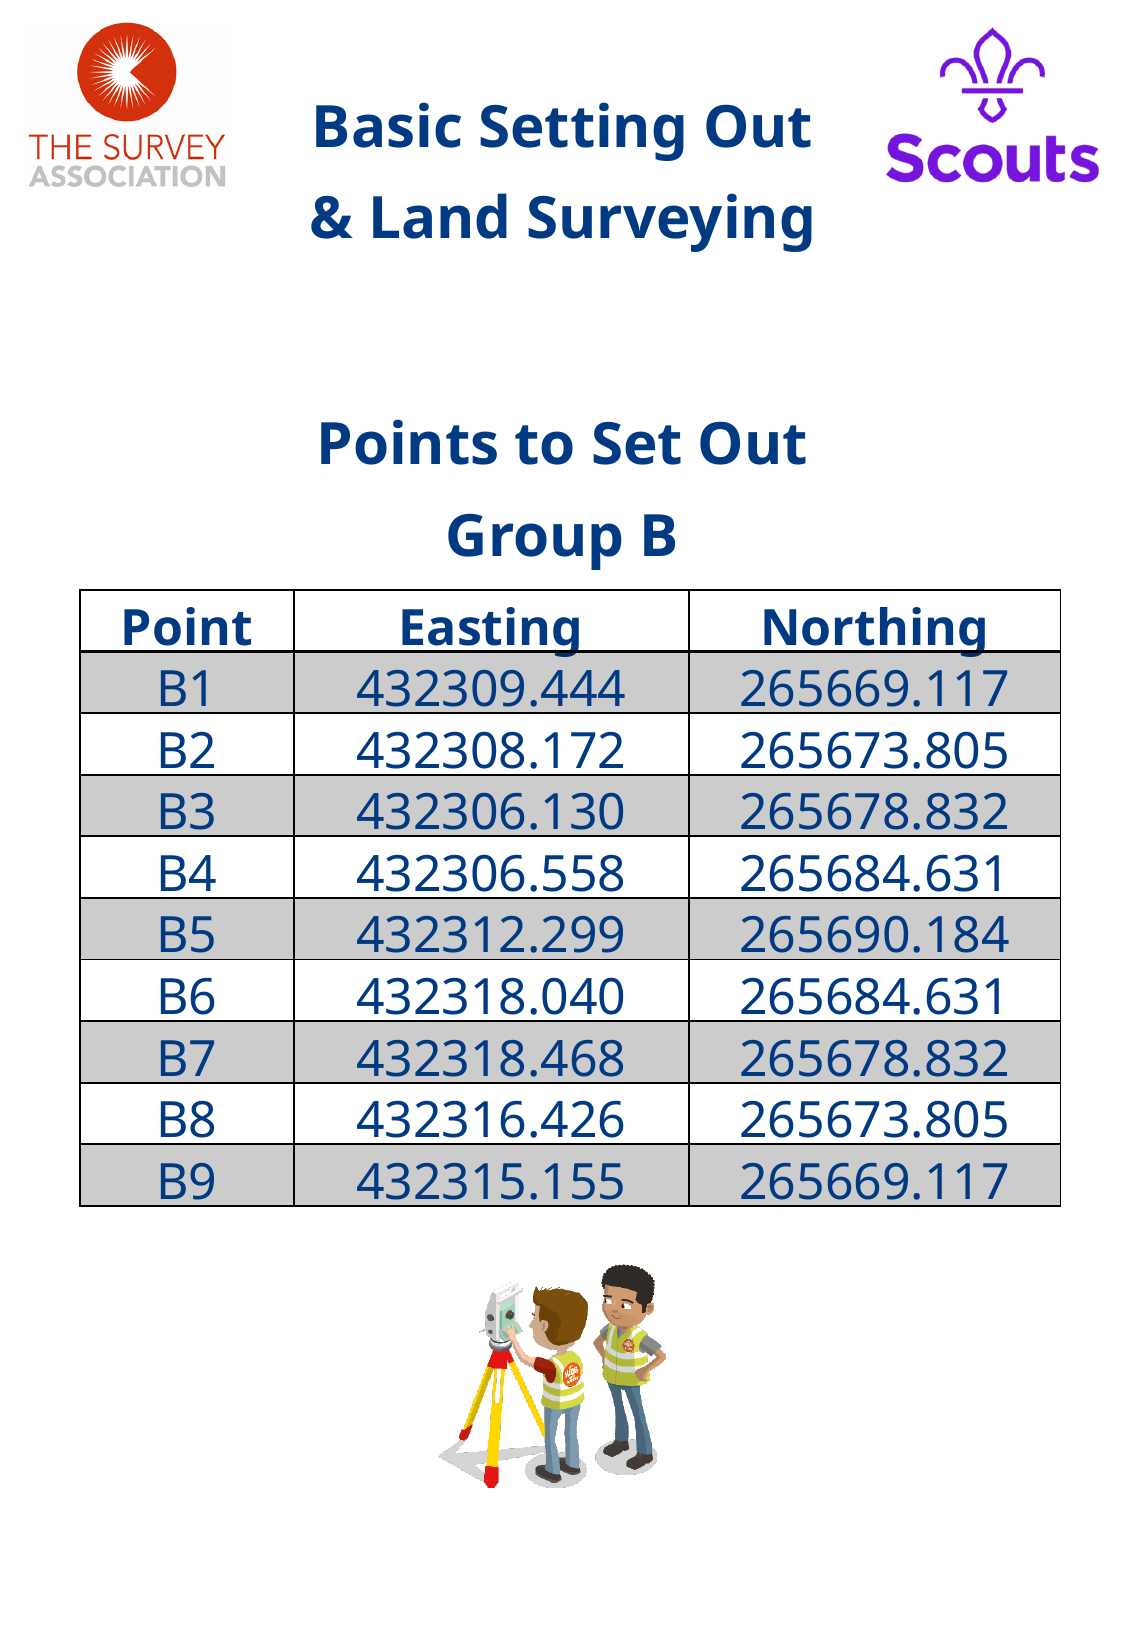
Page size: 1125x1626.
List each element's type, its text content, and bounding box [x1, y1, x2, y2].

picture [20, 20, 233, 189]
picture [369, 1240, 772, 1509]
table_cell 432306.558 [295, 837, 688, 897]
table_cell 432318.468 [295, 1022, 688, 1082]
table_cell 265684.631 [690, 960, 1060, 1020]
table_cell B4 [81, 837, 293, 897]
table_cell 432318.040 [295, 960, 688, 1020]
text_box Basic Setting Out & Land Surveying [243, 76, 882, 350]
table_header Northing [690, 591, 1060, 650]
table_cell 265673.805 [690, 714, 1060, 774]
table_cell 265669.117 [690, 653, 1060, 712]
table_cell 432316.426 [295, 1084, 688, 1143]
table_cell B7 [81, 1022, 293, 1082]
table_cell 265673.805 [690, 1084, 1060, 1143]
table_cell 432308.172 [295, 714, 688, 774]
table_header Point [81, 591, 293, 650]
table_cell 265684.631 [690, 837, 1060, 897]
table_cell B6 [81, 960, 293, 1020]
table_cell B9 [81, 1145, 293, 1205]
table_cell 265678.832 [690, 776, 1060, 835]
table_cell 432306.130 [295, 776, 688, 835]
table_cell B2 [81, 714, 293, 774]
table_cell 265678.832 [690, 1022, 1060, 1082]
table_cell B1 [81, 653, 293, 712]
table_header Easting [295, 591, 688, 650]
table_cell 265690.184 [690, 899, 1060, 959]
table_cell B3 [81, 776, 293, 835]
table_cell B8 [81, 1084, 293, 1143]
table_cell 432309.444 [295, 653, 688, 712]
table_cell 265669.117 [690, 1145, 1060, 1205]
text_box Points to Set Out Group B [243, 394, 882, 576]
table_cell B5 [81, 899, 293, 959]
table_cell 432312.299 [295, 899, 688, 959]
picture [880, 20, 1105, 189]
table_cell 432315.155 [295, 1145, 688, 1205]
